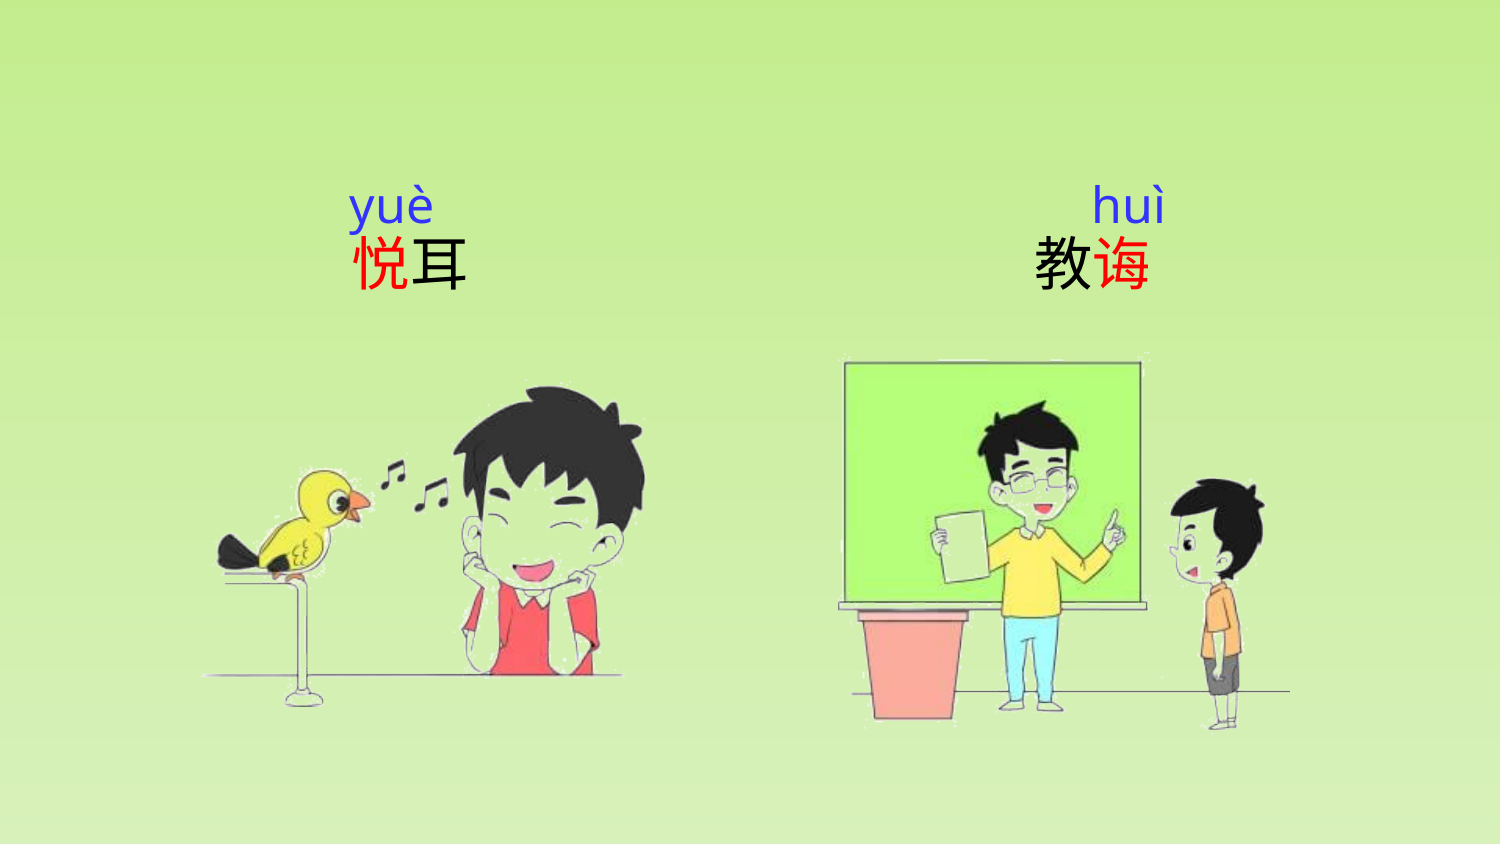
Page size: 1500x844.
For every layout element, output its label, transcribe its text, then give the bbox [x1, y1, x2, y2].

text_box huì [1077, 166, 1194, 241]
text_box 教诲 [1019, 219, 1182, 305]
picture [200, 377, 651, 707]
text_box 悦耳 [337, 219, 499, 305]
text_box yuè [335, 166, 452, 241]
picture [837, 352, 1291, 735]
